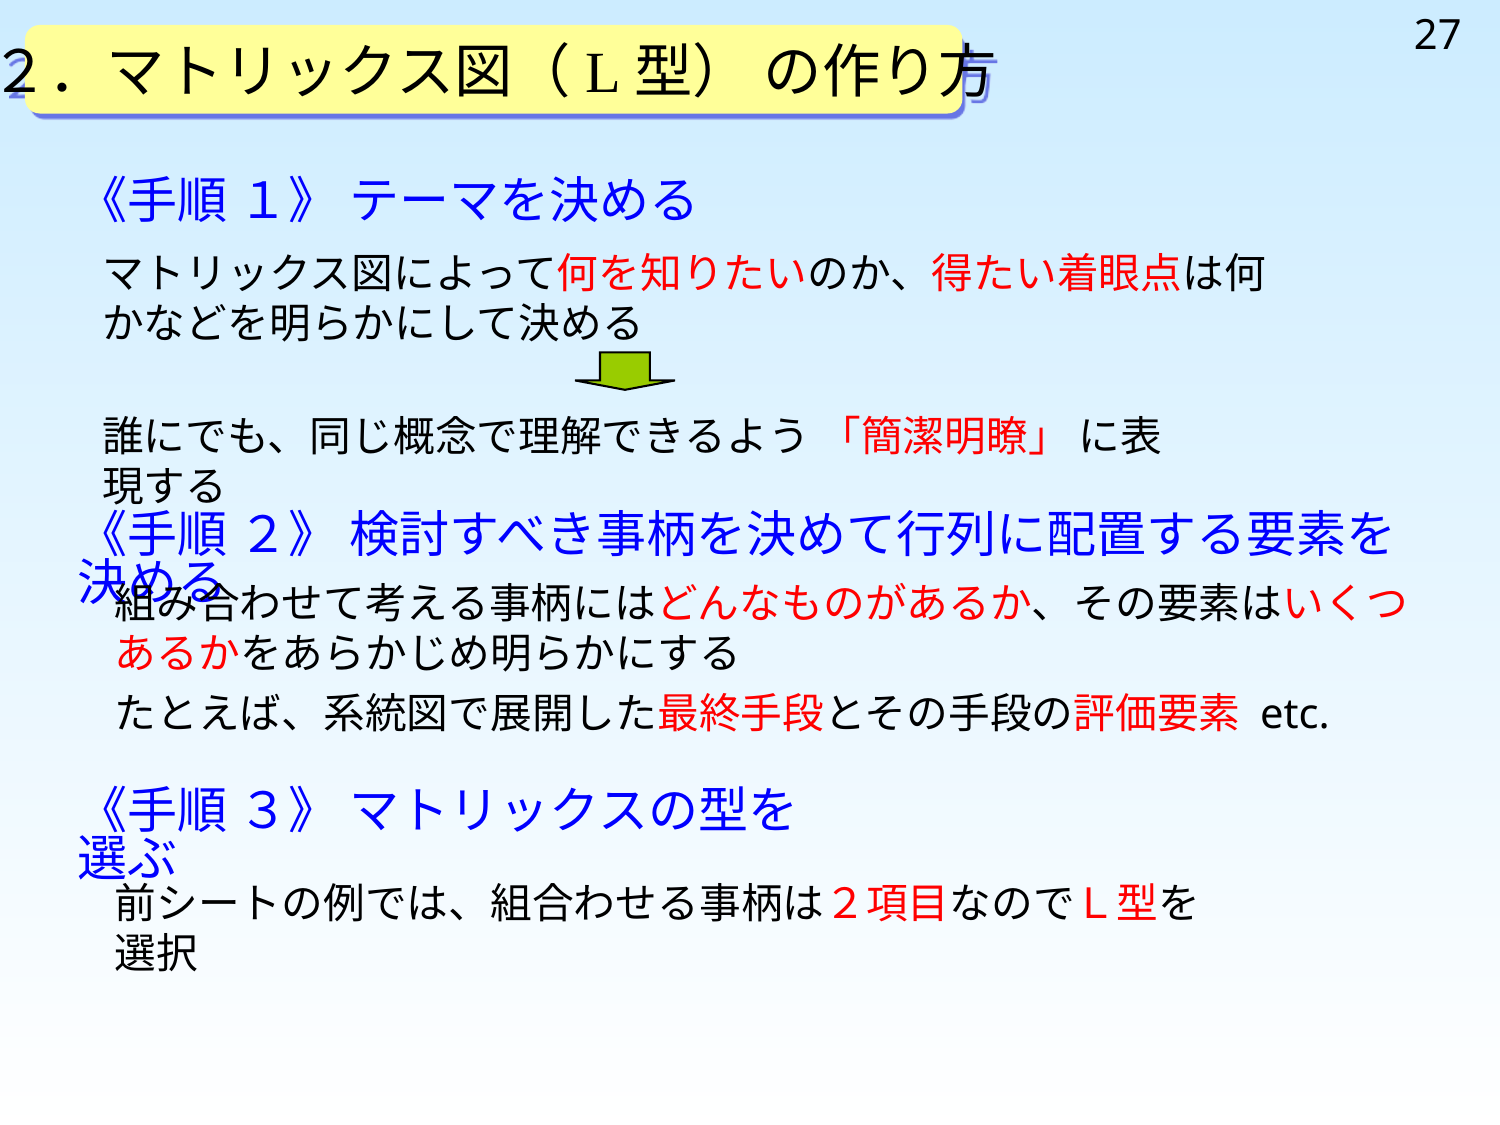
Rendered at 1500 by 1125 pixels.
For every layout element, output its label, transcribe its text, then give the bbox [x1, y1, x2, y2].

text_box 27 [1376, 0, 1500, 65]
text_box [575, 352, 676, 390]
text_box マトリックス図によって何を知りたいのか、得たい着眼点は何かなどを明らかにして決める [87, 239, 1300, 355]
text_box 組み合わせて考える事柄にはどんなものがあるか、その要素はいくつあるかをあらかじめ明らかにする たとえば、系統図で展開した最終手段とその手段の評価要素 etc. [99, 569, 1450, 745]
text_box 誰にでも、同じ概念で理解できるよう 「簡潔明瞭」 に表現する [87, 402, 1188, 518]
text_box ２．マトリックス図（L型） の作り方 [24, 24, 963, 114]
text_box 《手順 ２》 検討すべき事柄を決めて行列に配置する要素を決める [62, 506, 1450, 618]
text_box 《手順 ３》 マトリックスの型を選ぶ [62, 783, 850, 894]
text_box 前シートの例では、組合わせる事柄は２項目なのでＬ型を選択 [99, 869, 1250, 985]
text_box 《手順 １》 テーマを決める [62, 172, 813, 236]
